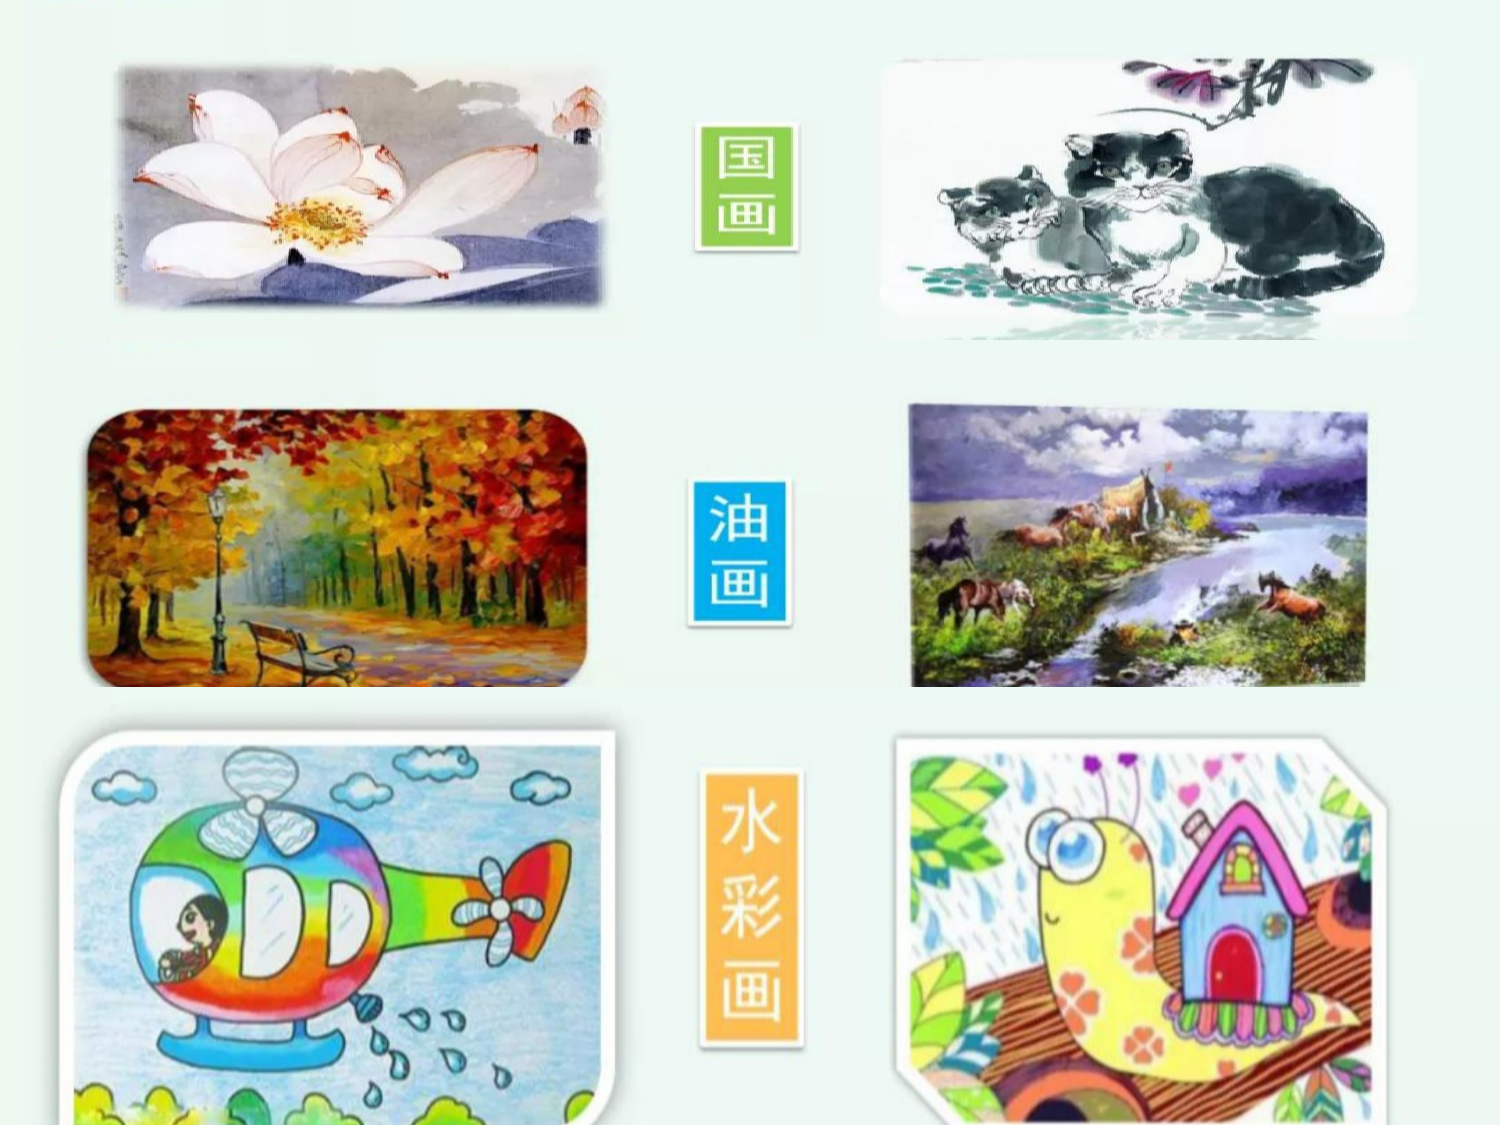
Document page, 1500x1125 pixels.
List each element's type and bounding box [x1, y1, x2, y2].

list [0, 0, 1500, 340]
picture [0, 340, 1500, 1125]
